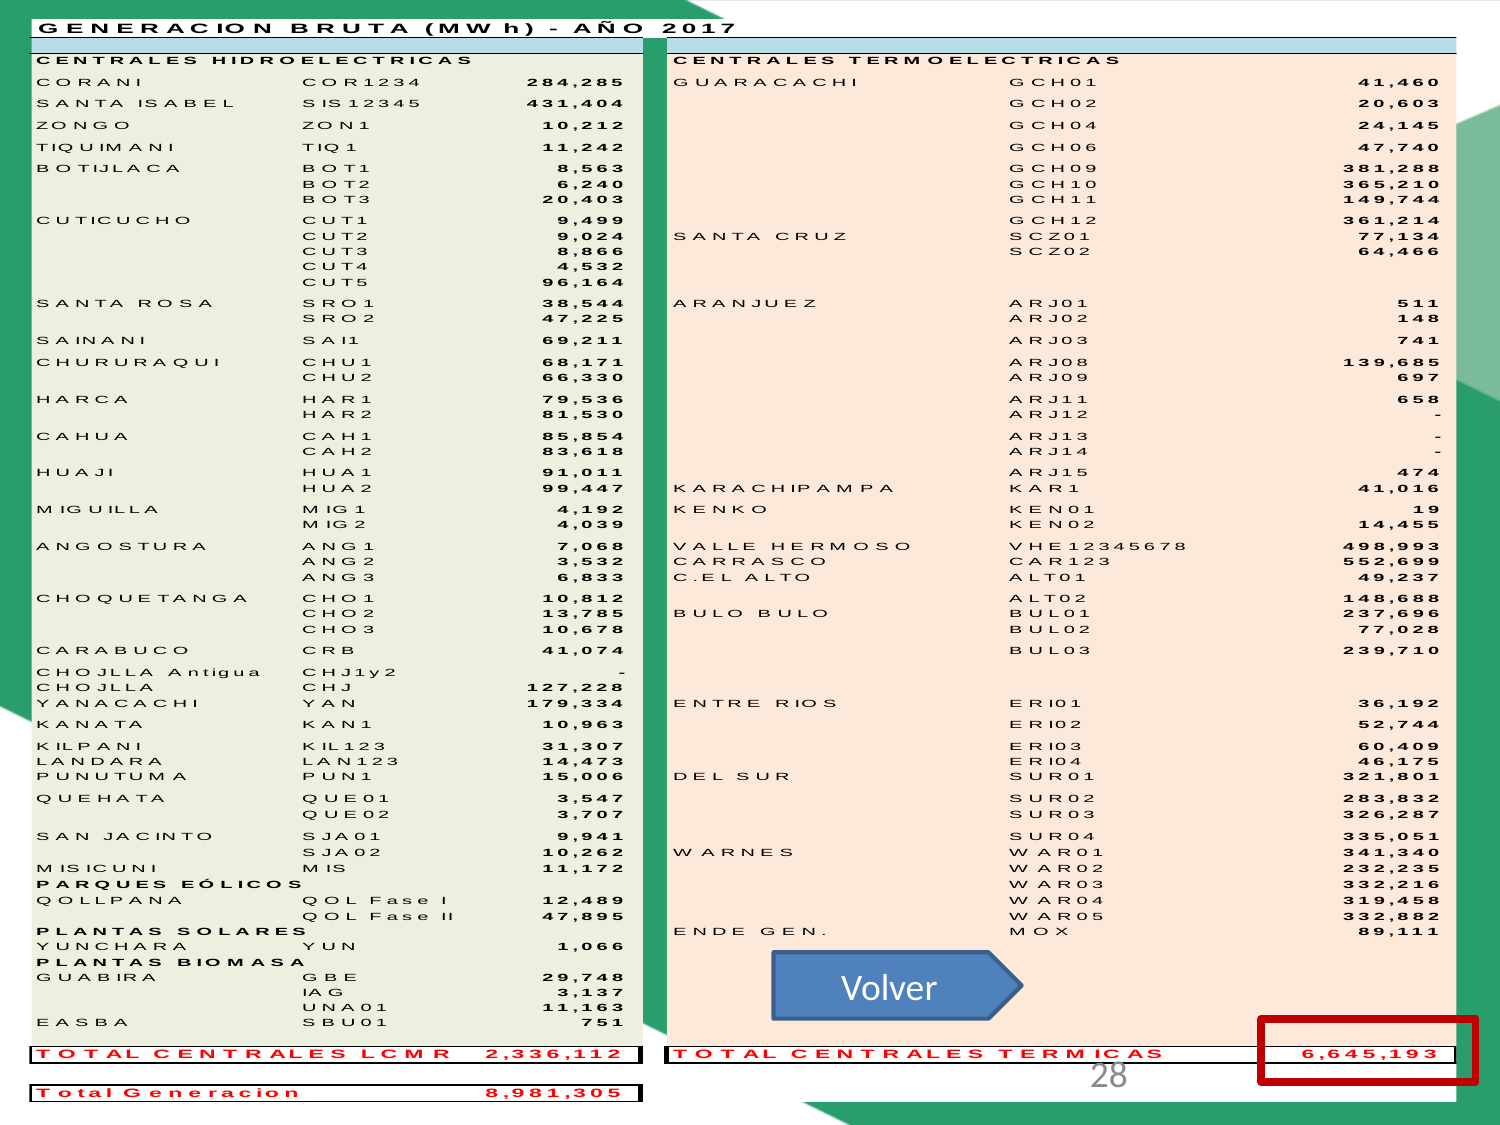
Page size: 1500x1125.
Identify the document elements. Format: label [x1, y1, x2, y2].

picture [0, 0, 1500, 1125]
text_box [1463, 1017, 1478, 1084]
